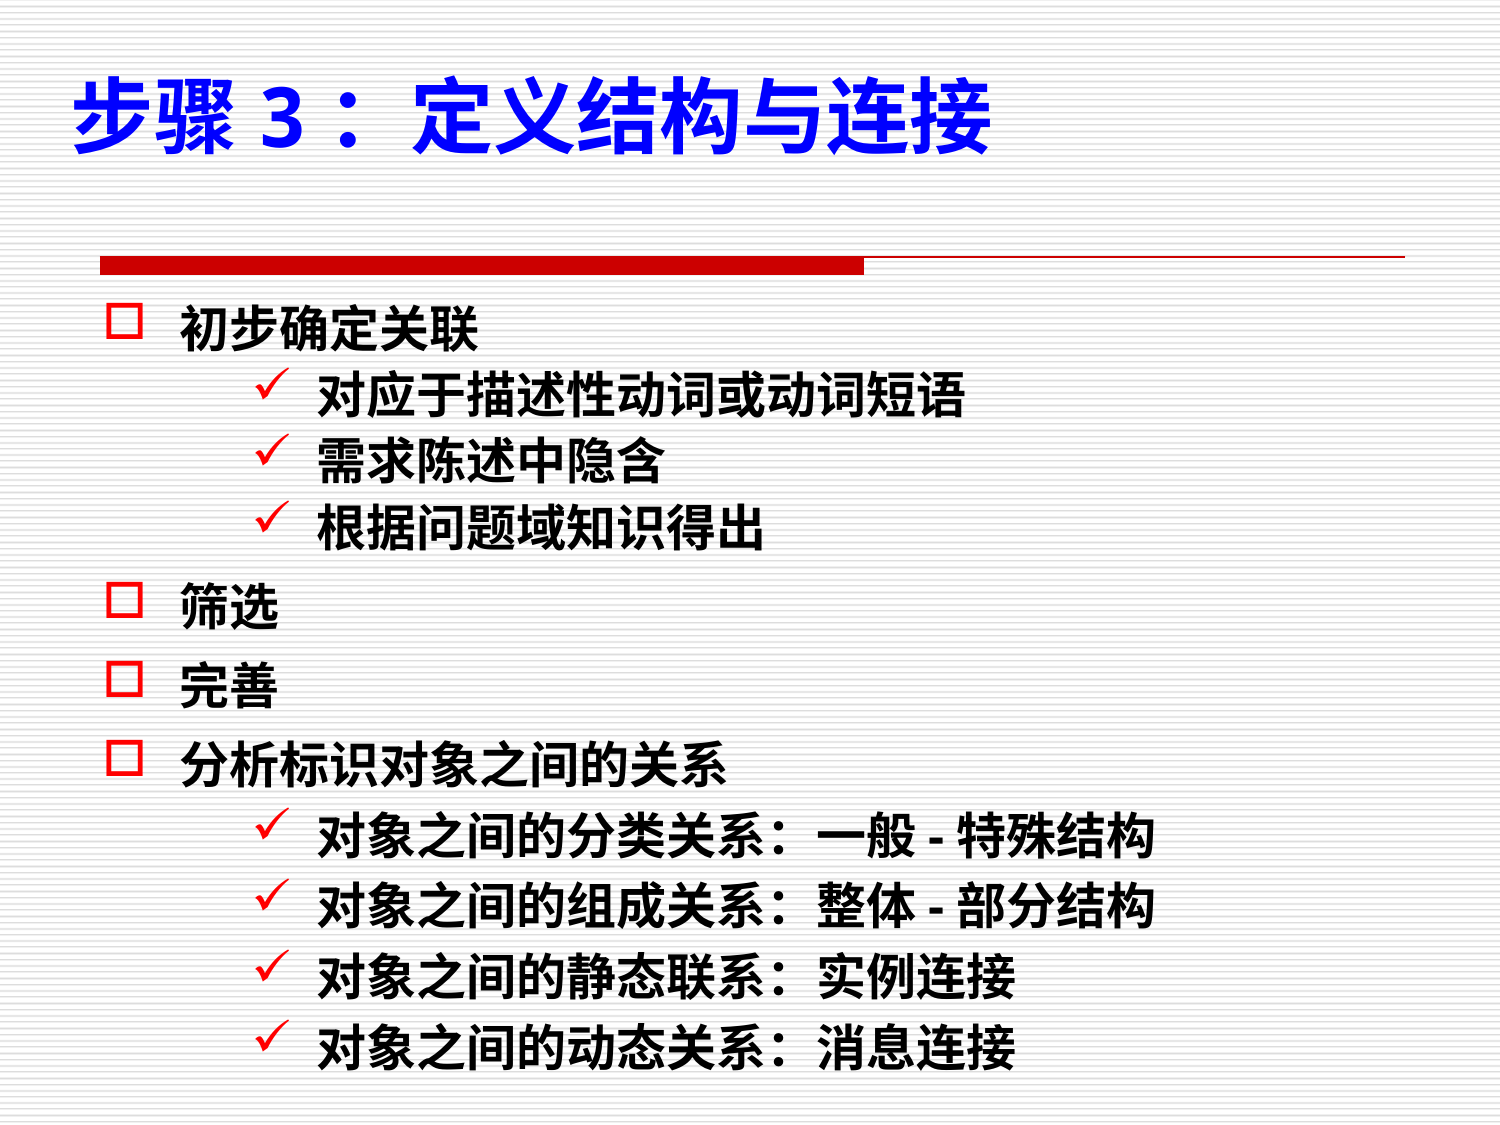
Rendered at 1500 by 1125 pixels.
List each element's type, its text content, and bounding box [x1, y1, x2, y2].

text_box 初步确定关联 对应于描述性动词或动词短语 需求陈述中隐含 根据问题域知识得出 筛选 完善 分析标识对象之间的关系 对象之间的分类关系：一般-特殊结构 对象之间的组成关系：整体-部分结构 对象之间的静态联系：实例连接 对象之间的动态关系：消息连接 [87, 296, 1500, 1046]
text_box 步骤3：定义结构与连接 [55, 67, 1008, 173]
picture [0, 0, 1500, 1125]
